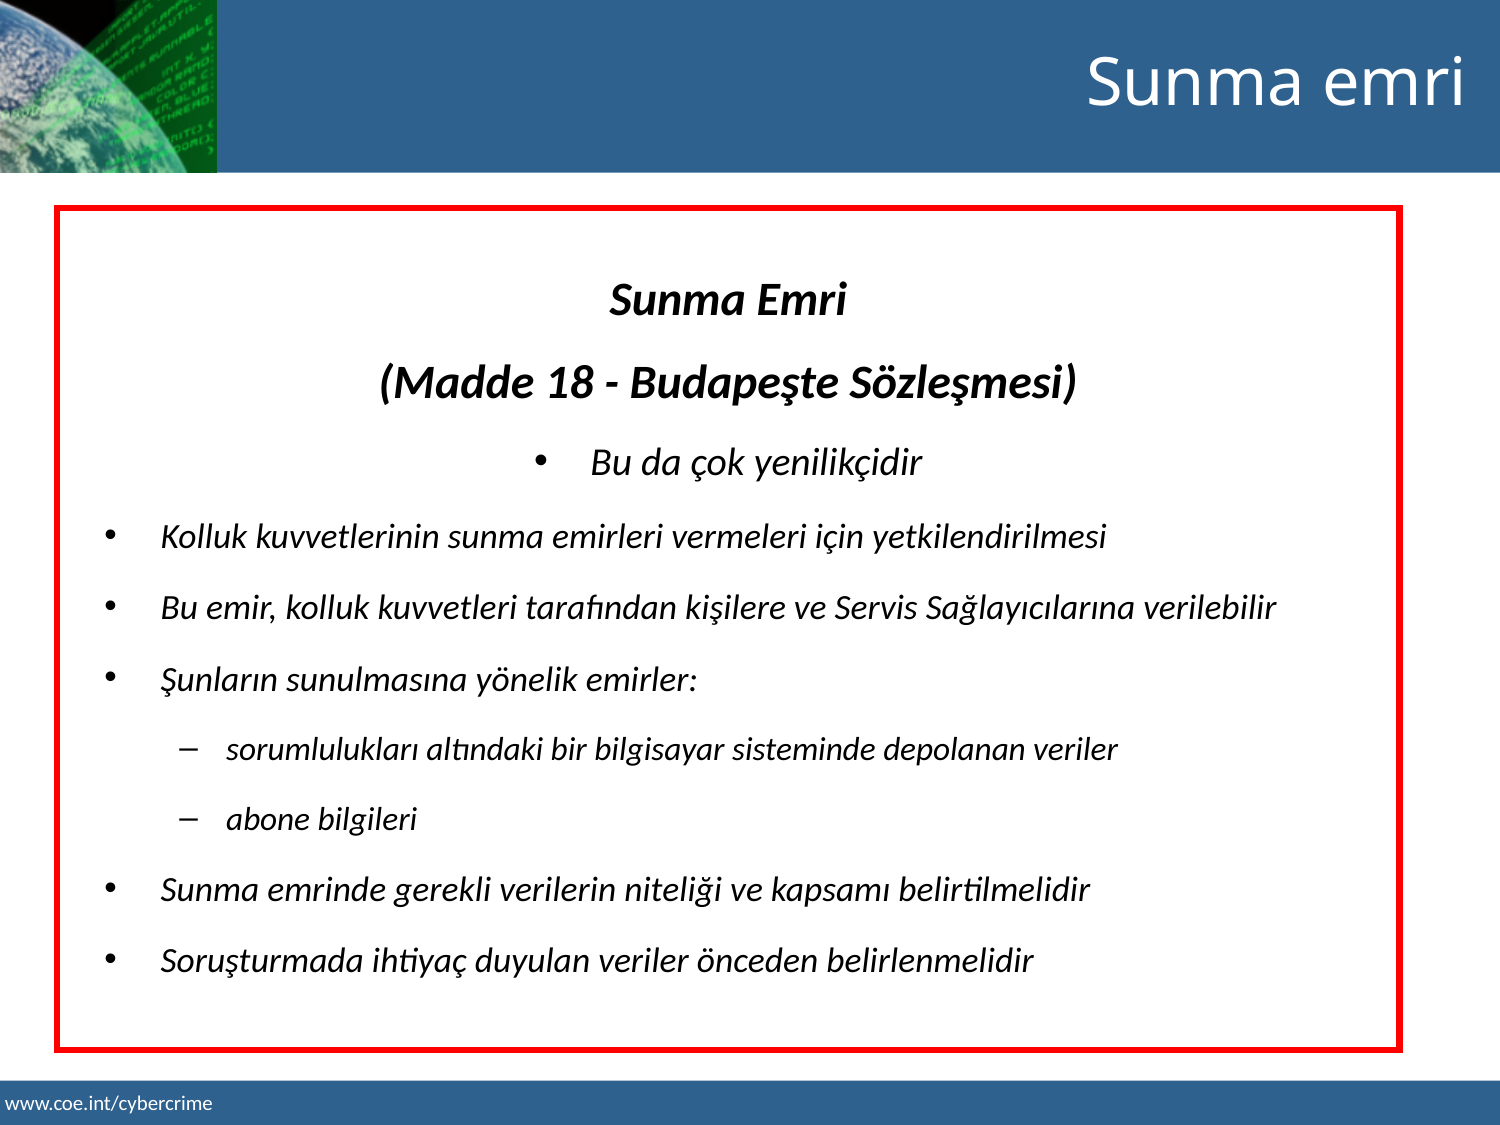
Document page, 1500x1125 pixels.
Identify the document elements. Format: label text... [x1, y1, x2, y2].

picture [0, 0, 217, 173]
text_box Sunma Emri (Madde 18 - Budapeşte Sözleşmesi) Bu da çok yenilikçidir Kolluk kuvvetlerinin sunma emirleri vermeleri için yetkilendirilmesi Bu emir, kolluk kuvvetleri tarafından kişilere ve Servis Sağlayıcılarına verilebilir Şunların sunulmasına yönelik emirler: sorumlulukları altındaki bir bilgisayar sisteminde depolanan veriler abone bilgileri Sunma emrinde gerekli verilerin niteliği ve kapsamı belirtilmelidir Soruşturmada ihtiyaç duyulan veriler önceden belirlenmelidir [57, 208, 1400, 1050]
text_box Sunma emri [230, 31, 1483, 126]
